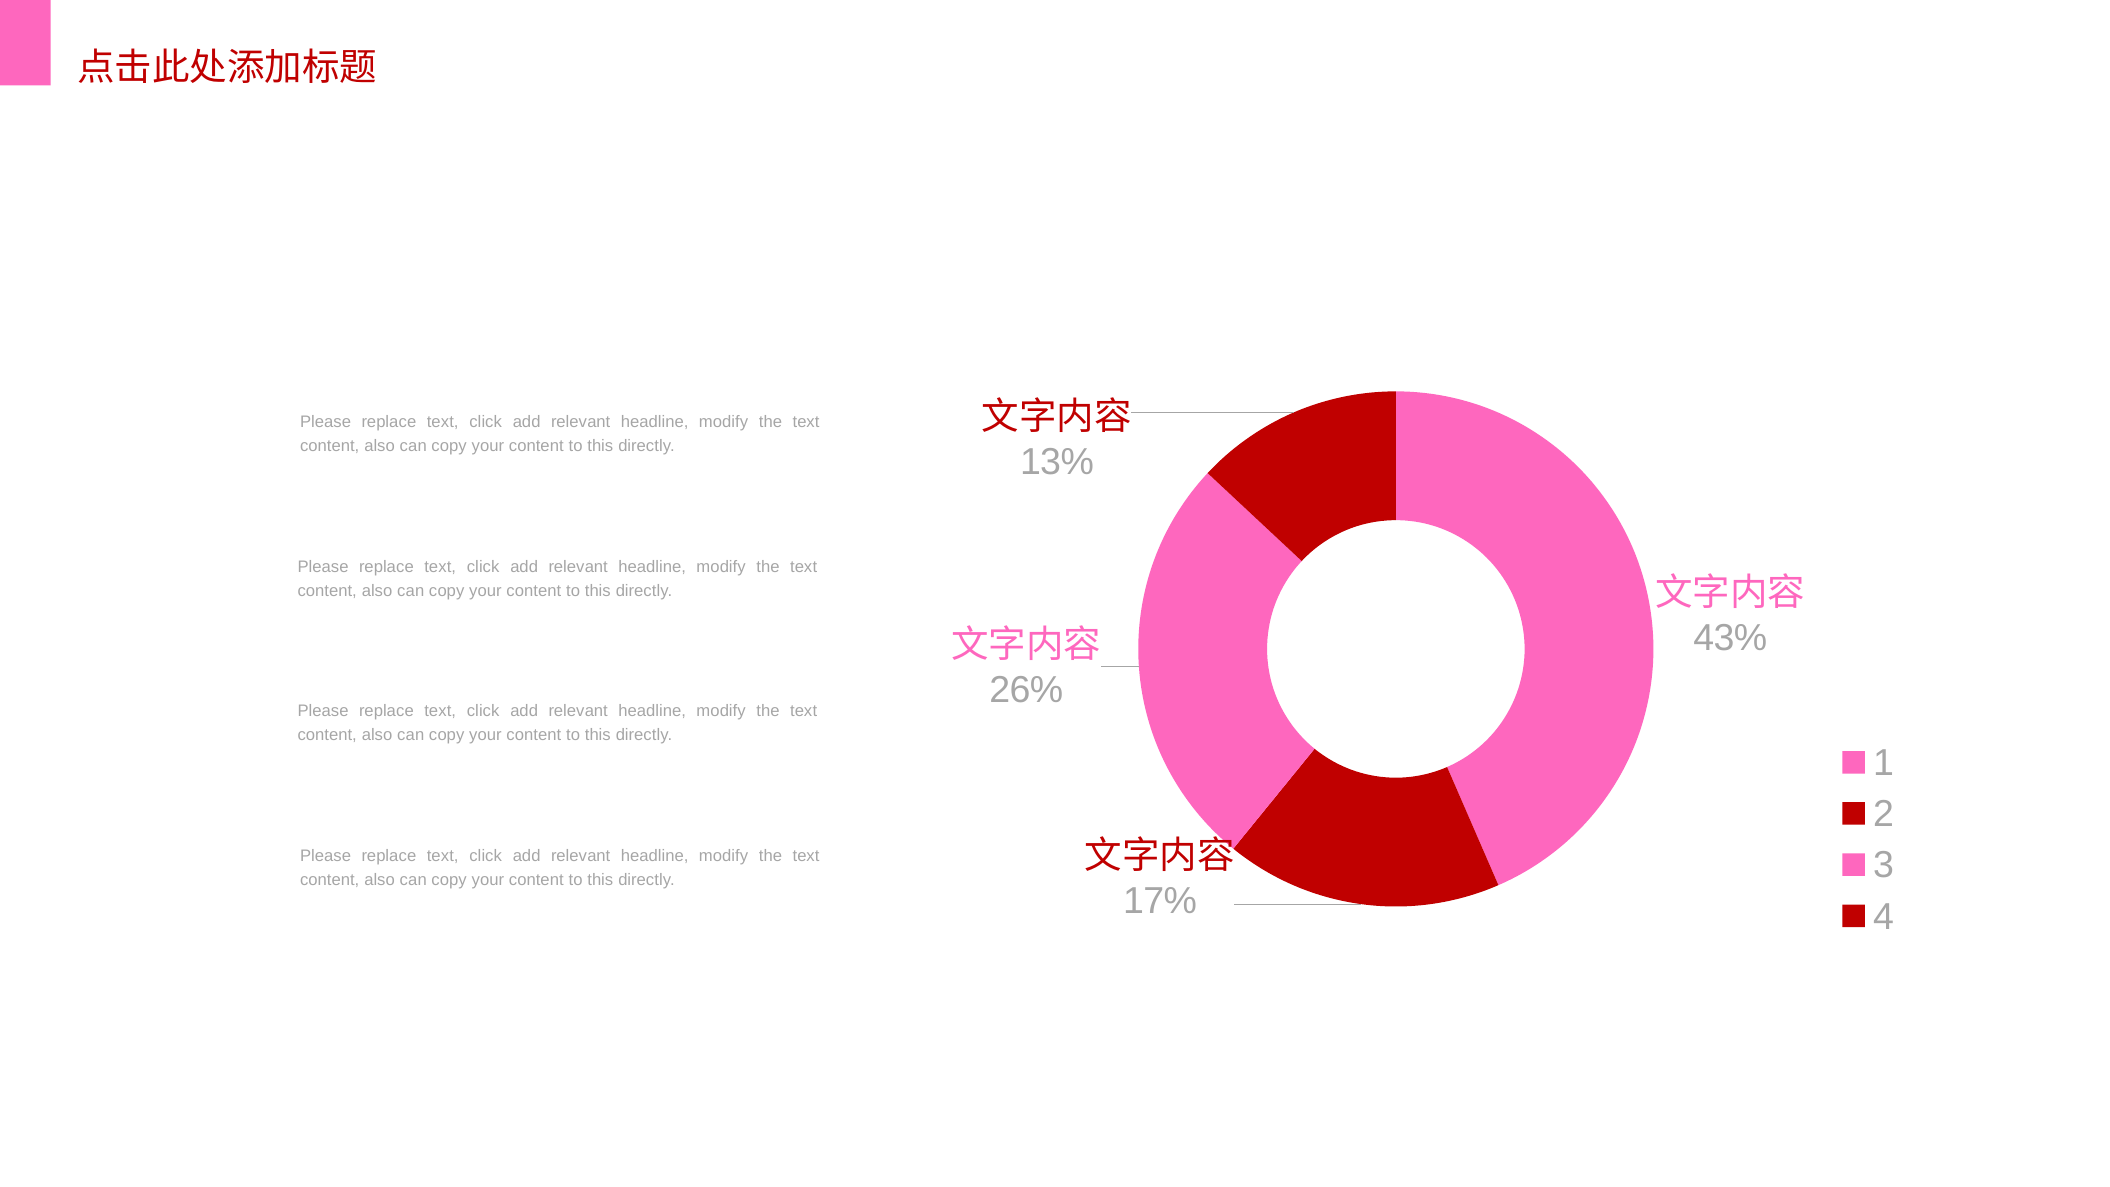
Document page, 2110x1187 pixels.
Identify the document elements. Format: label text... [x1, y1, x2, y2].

text_box Please replace text, click add relevant headline, modify the text content, also can copy your content to this directly. [297, 696, 819, 744]
text_box Please replace text, click add relevant headline, modify the text content, also can copy your content to this directly. [300, 406, 821, 455]
chart [914, 345, 1964, 961]
text_box Please replace text, click add relevant headline, modify the text content, also can copy your content to this directly. [300, 840, 821, 889]
text_box Please replace text, click add relevant headline, modify the text content, also can copy your content to this directly. [297, 551, 819, 600]
text_box 点击此处添加标题 [62, 35, 417, 94]
